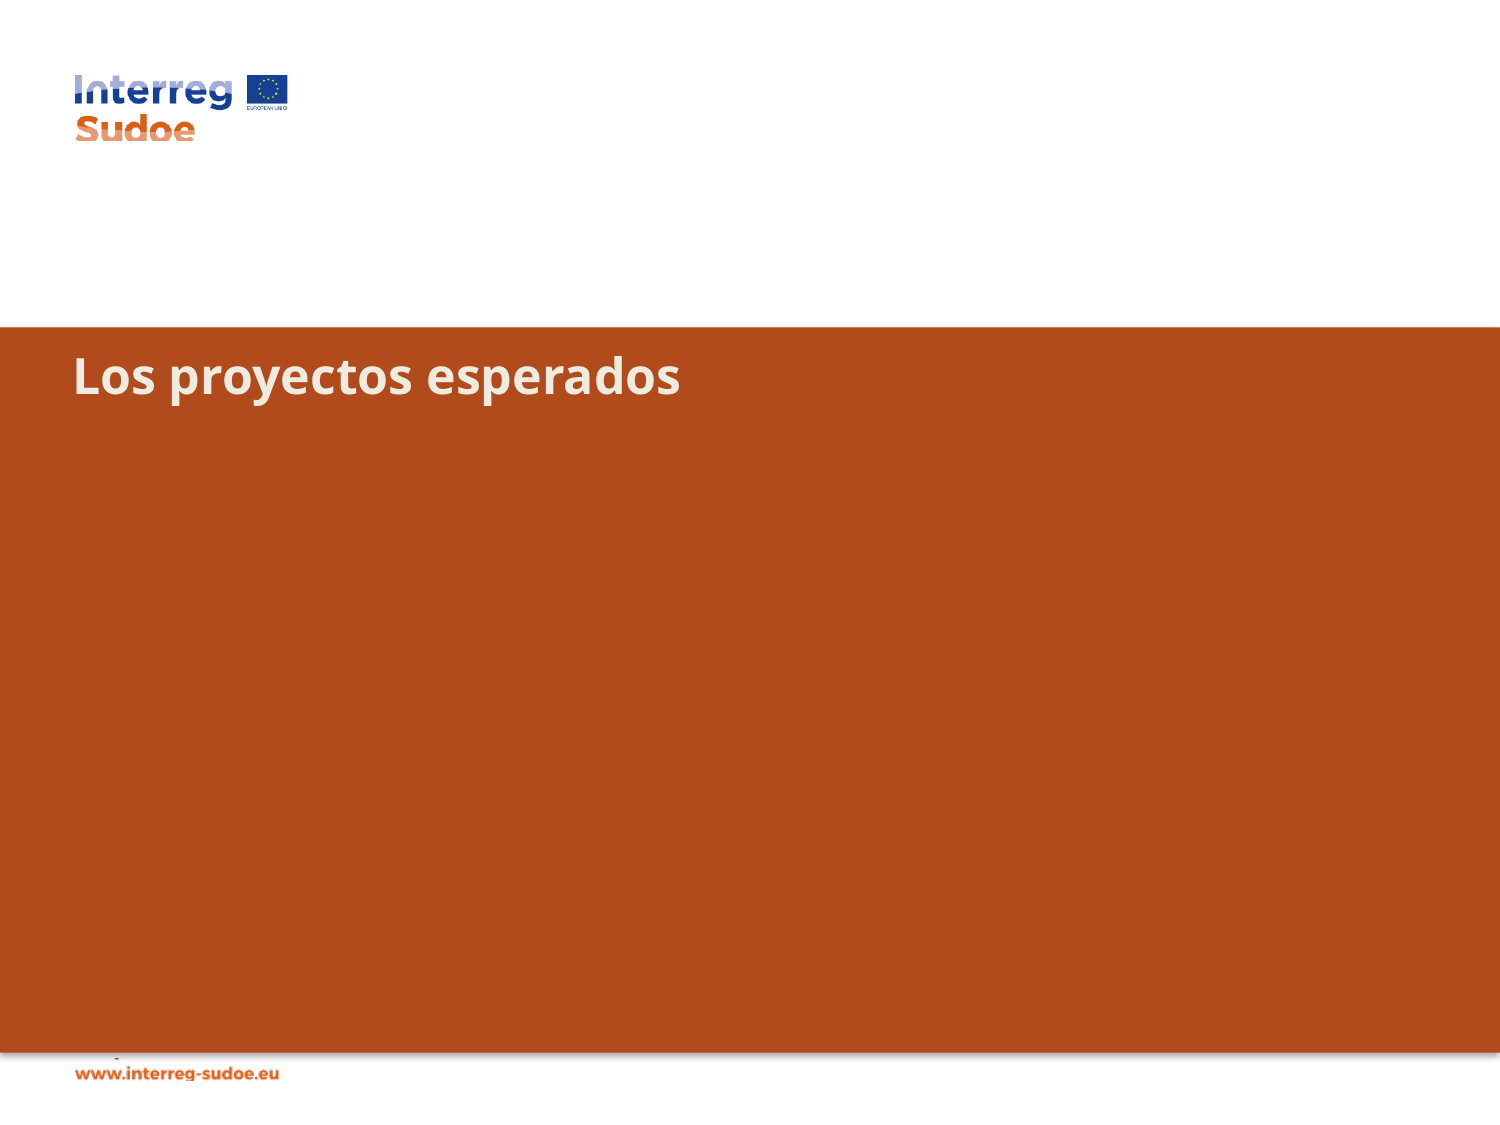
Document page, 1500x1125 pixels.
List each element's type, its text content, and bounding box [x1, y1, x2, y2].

title Los proyectos esperados [57, 336, 1006, 560]
